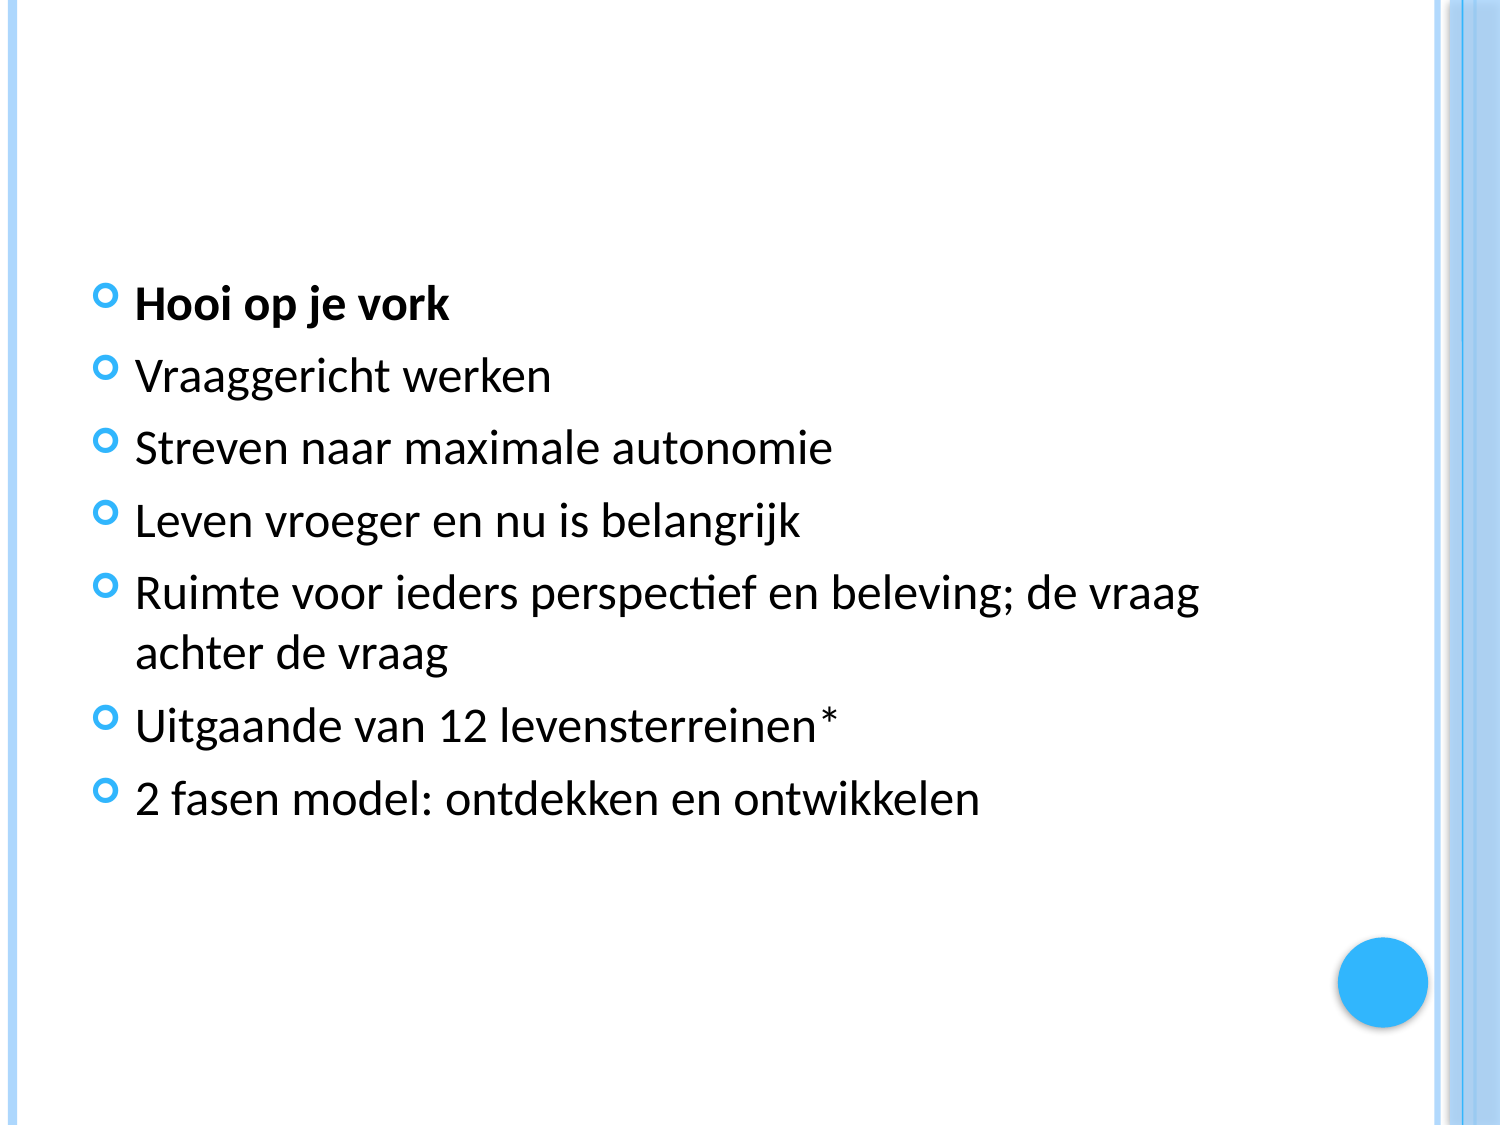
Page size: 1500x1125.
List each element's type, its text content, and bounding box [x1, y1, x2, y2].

list Hooi op je vork Vraaggericht werken Streven naar maximale autonomie Leven vroeger en nu is belangrijk Ruimte voor ieders perspectief en beleving; de vraag achter de vraag Uitgaande van 12 levensterreinen* 2 fasen model: ontdekken en ontwikkelen [74, 262, 1301, 1063]
